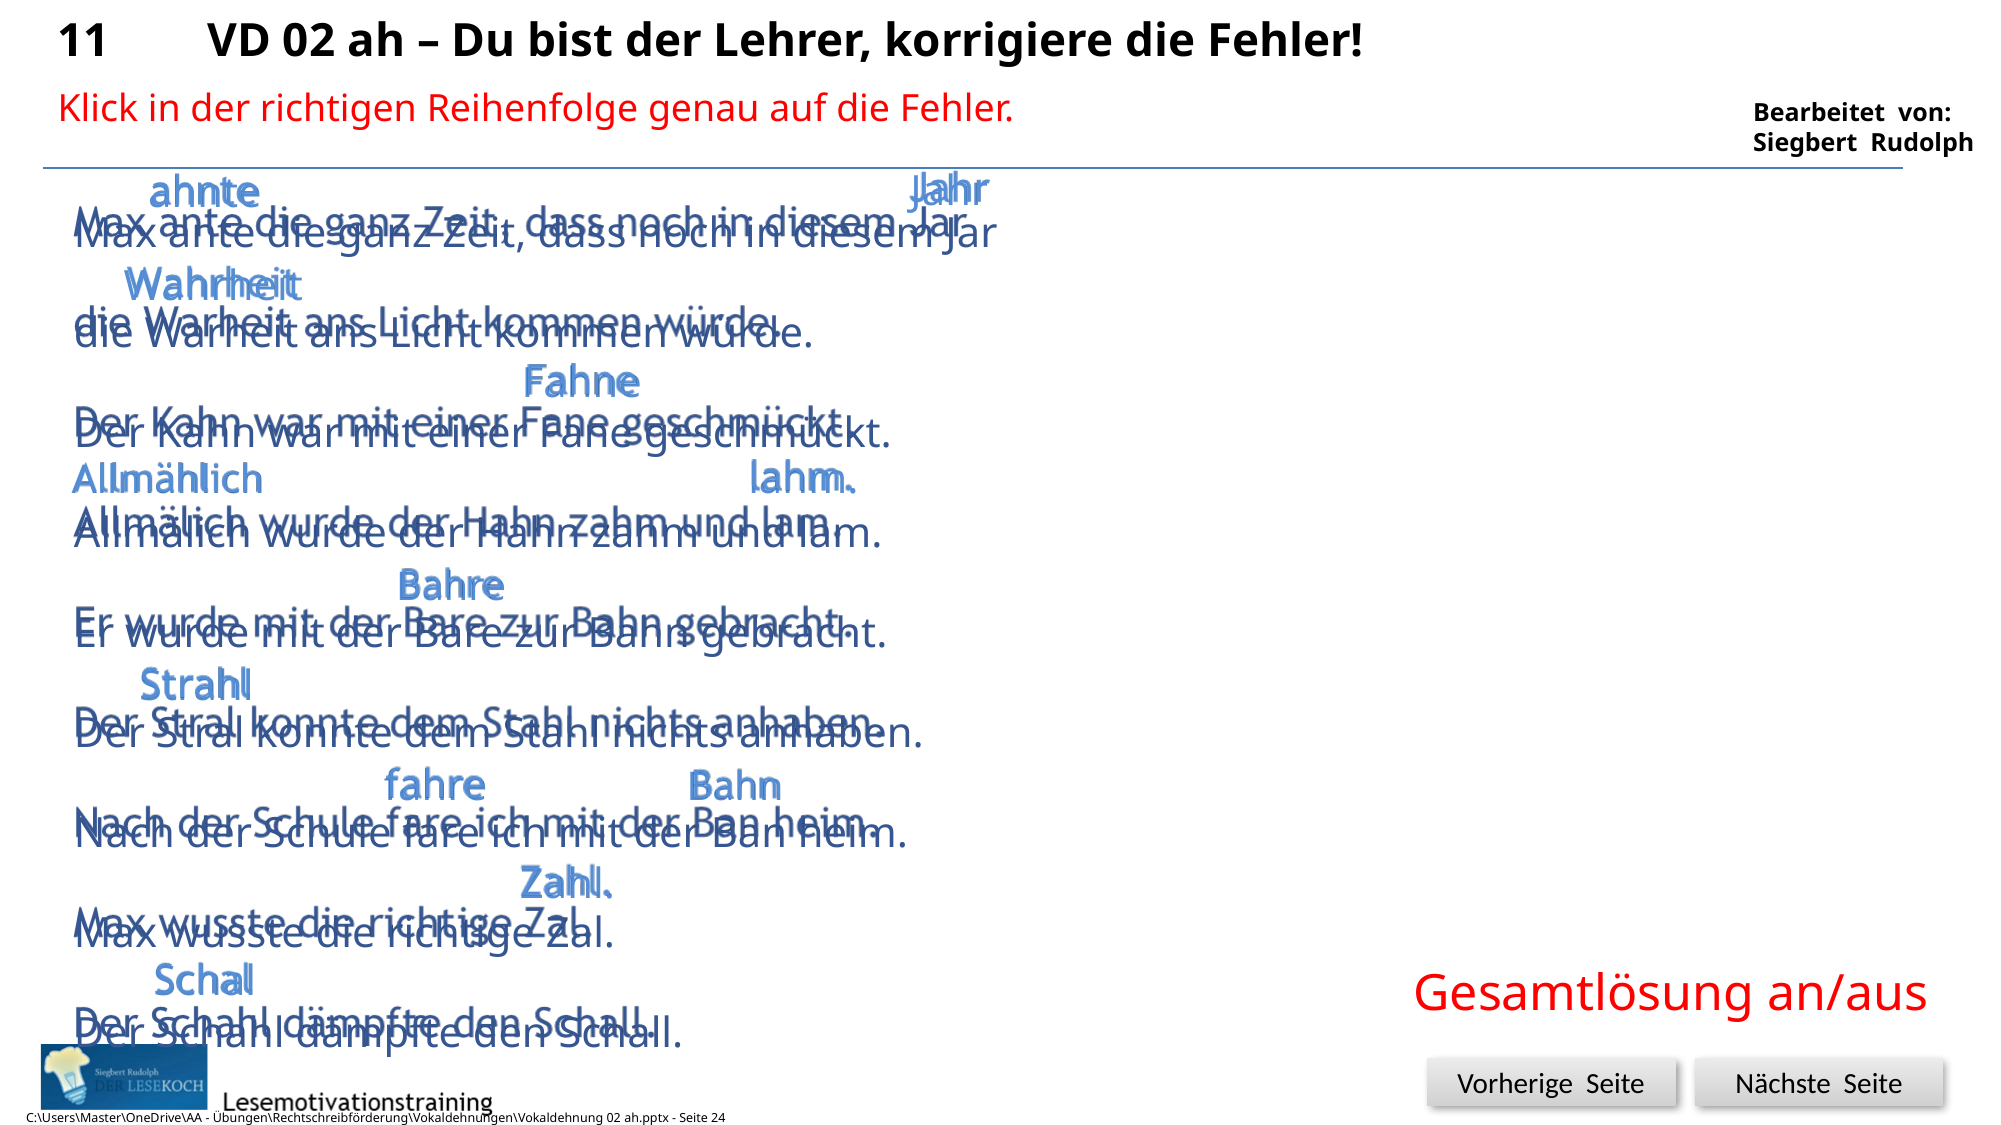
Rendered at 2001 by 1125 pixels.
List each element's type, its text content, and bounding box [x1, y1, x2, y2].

picture [40, 148, 1129, 1102]
text_box C:\Users\Master\OneDrive\AA - Übungen\Rechtschreibförderung\Vokaldehnungen\Vokaldehnung 02 ah.pptx - Seite 24 [11, 1102, 741, 1125]
text_box Klick in der richtigen Reihenfolge genau auf die Fehler. [42, 76, 1709, 137]
text_box Gesamtlösung an/aus [1398, 952, 1943, 1028]
text_box 11 VD 02 ah – Du bist der Lehrer, korrigiere die Fehler! [42, 3, 2000, 73]
